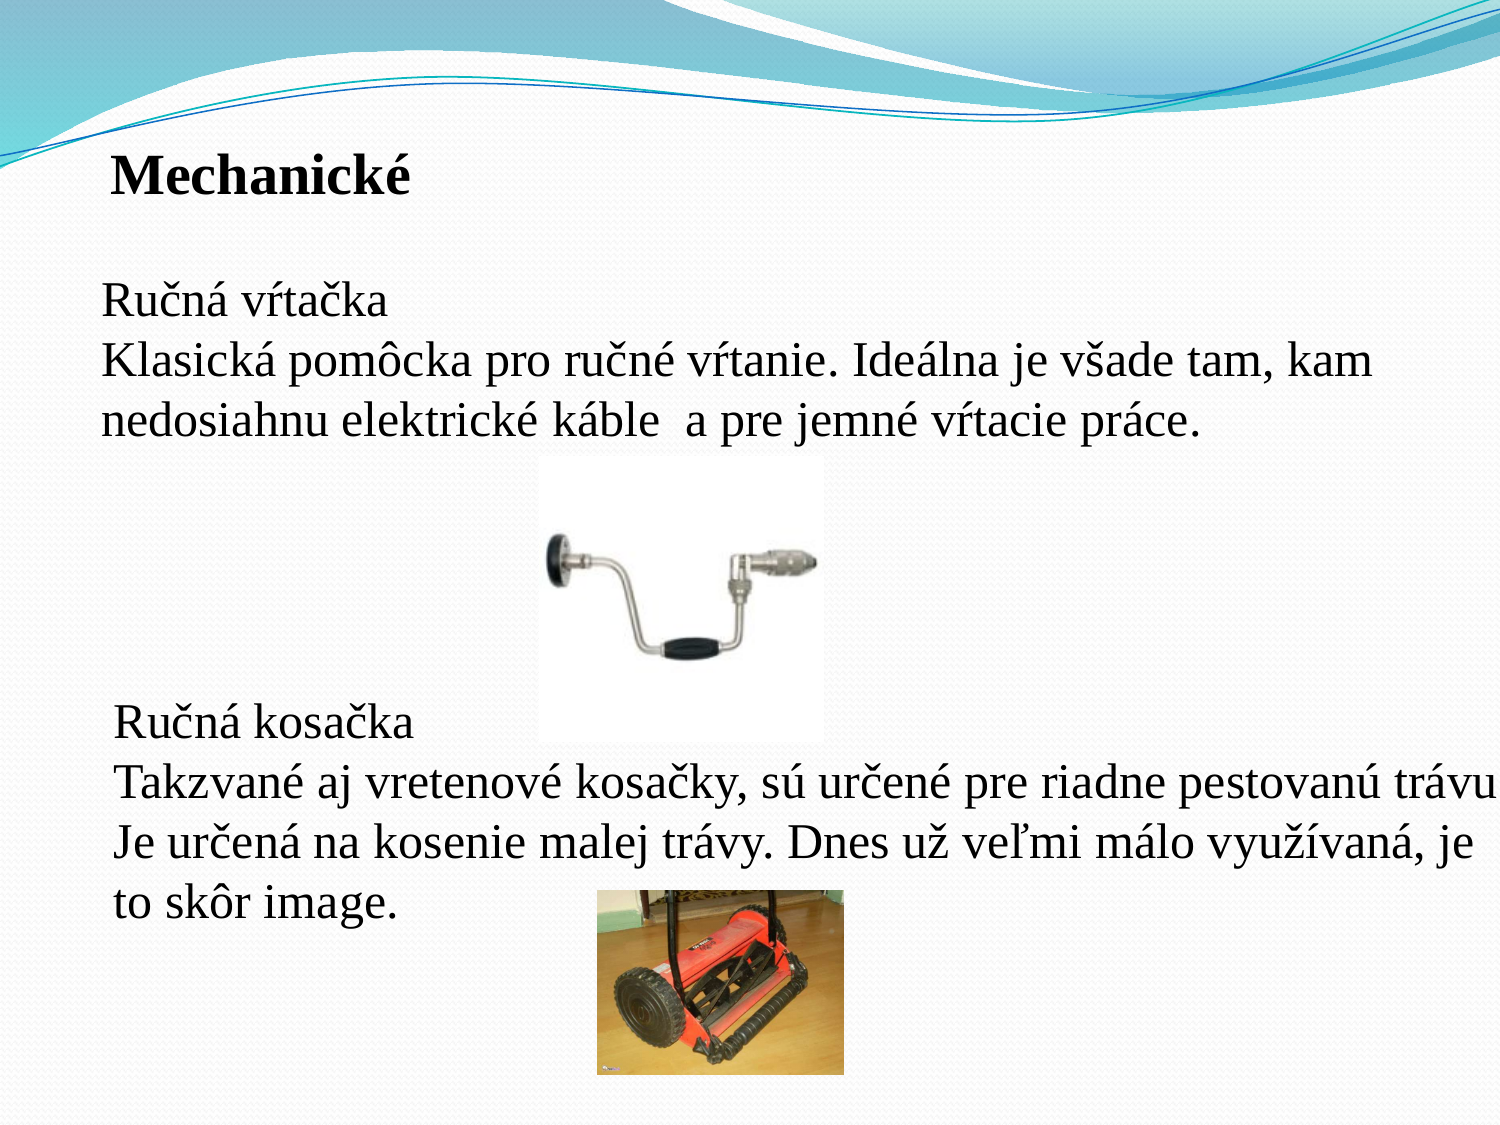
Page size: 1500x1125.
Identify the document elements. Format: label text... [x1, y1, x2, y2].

text_box Ručná kosačka Takzvané aj vretenové kosačky, sú určené pre riadne pestovanú trávu. Je určená na kosenie malej trávy. Dnes už veľmi málo využívaná, je to skôr image. [98, 621, 1500, 1026]
text_box Mechanické [95, 128, 427, 214]
text_box Ručná vŕtačka Klasická pomôcka pro ručné vŕtanie. Ideálna je všade tam, kam nedosiahnu elektrické káble a pre jemné vŕtacie práce. [86, 199, 1402, 649]
picture [597, 890, 844, 1076]
picture [538, 456, 825, 743]
